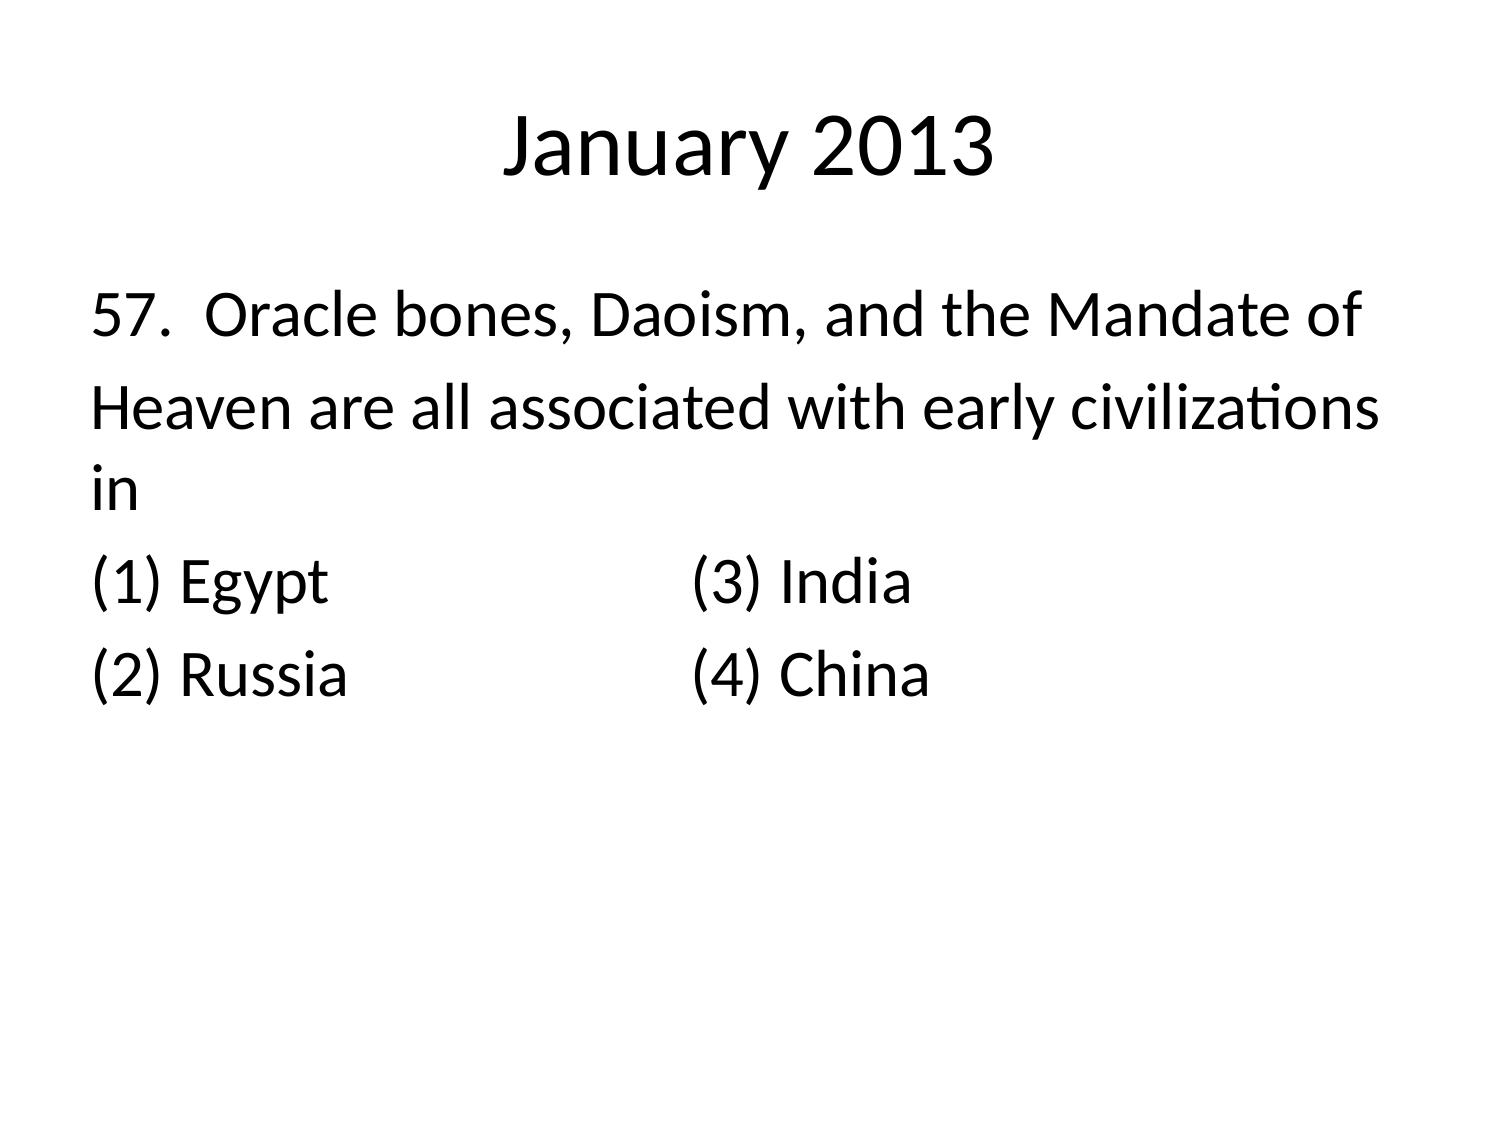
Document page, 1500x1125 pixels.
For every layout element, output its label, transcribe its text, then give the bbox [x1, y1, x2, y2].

title January 2013 [75, 45, 1425, 233]
list 57. Oracle bones, Daoism, and the Mandate of Heaven are all associated with early civilizations in (1) Egypt (3) India (2) Russia (4) China [75, 262, 1425, 1005]
